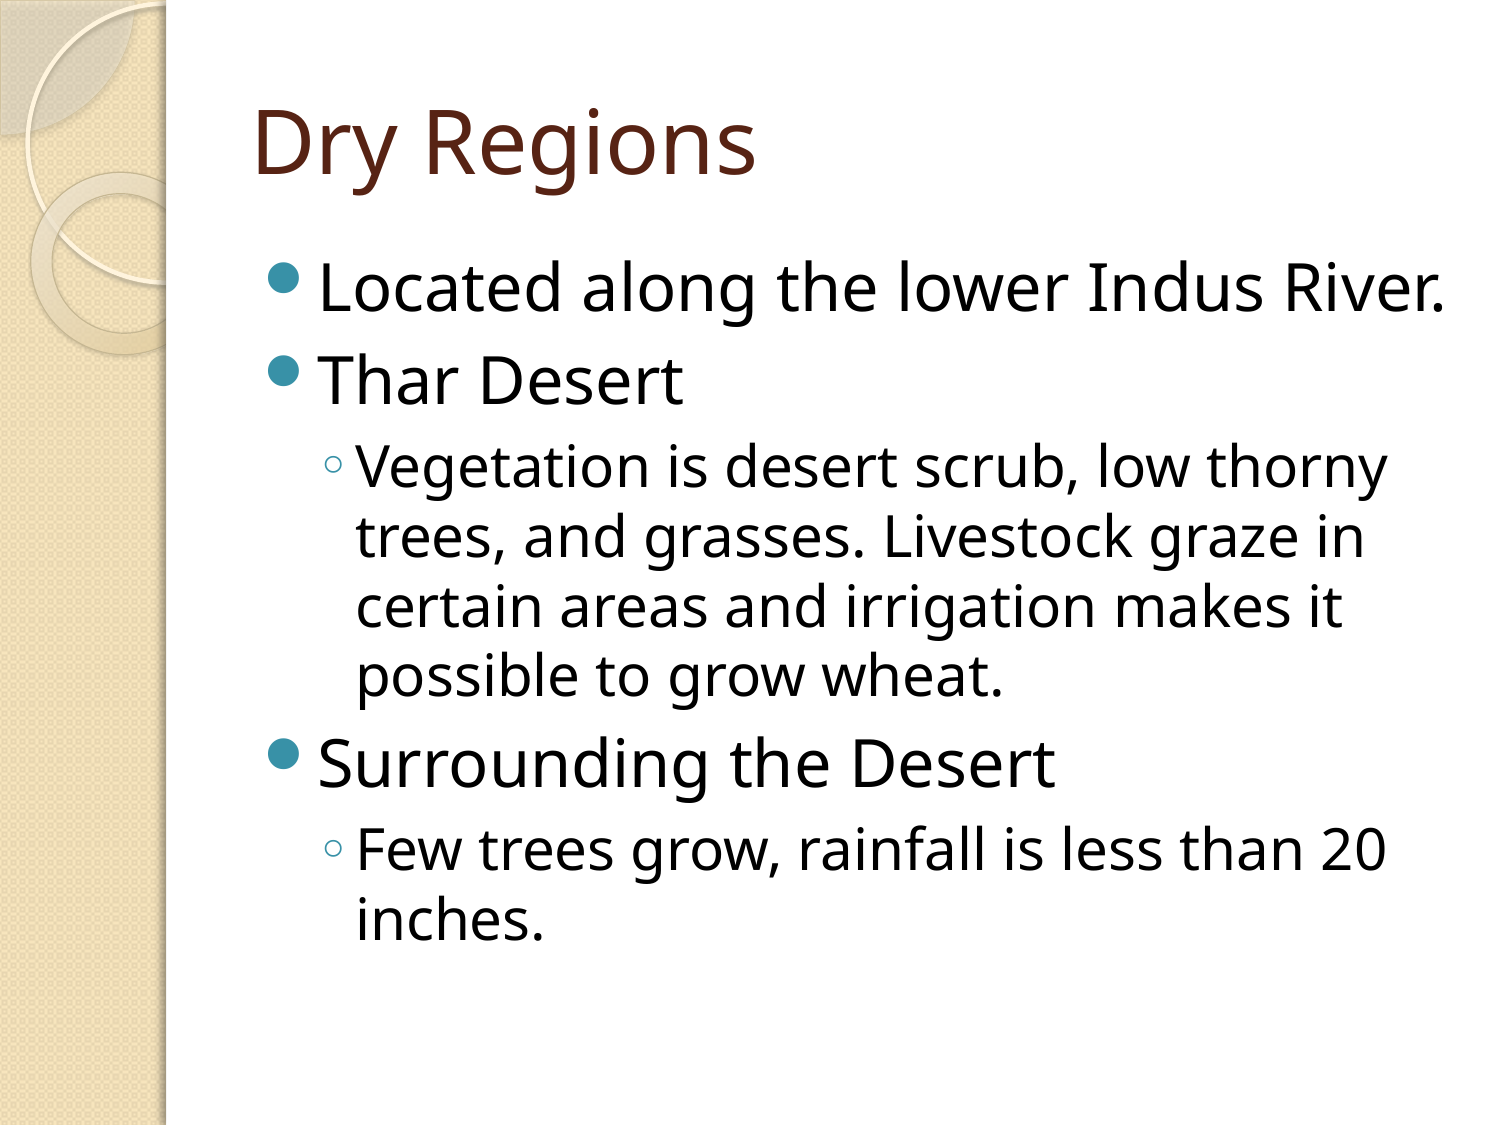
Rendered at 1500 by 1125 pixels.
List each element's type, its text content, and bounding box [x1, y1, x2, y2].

list Located along the lower Indus River. Thar Desert Vegetation is desert scrub, low thorny trees, and grasses. Livestock graze in certain areas and irrigation makes it possible to grow wheat. Surrounding the Desert Few trees grow, rainfall is less than 20 inches. [235, 237, 1466, 1025]
title Dry Regions [235, 45, 1466, 233]
